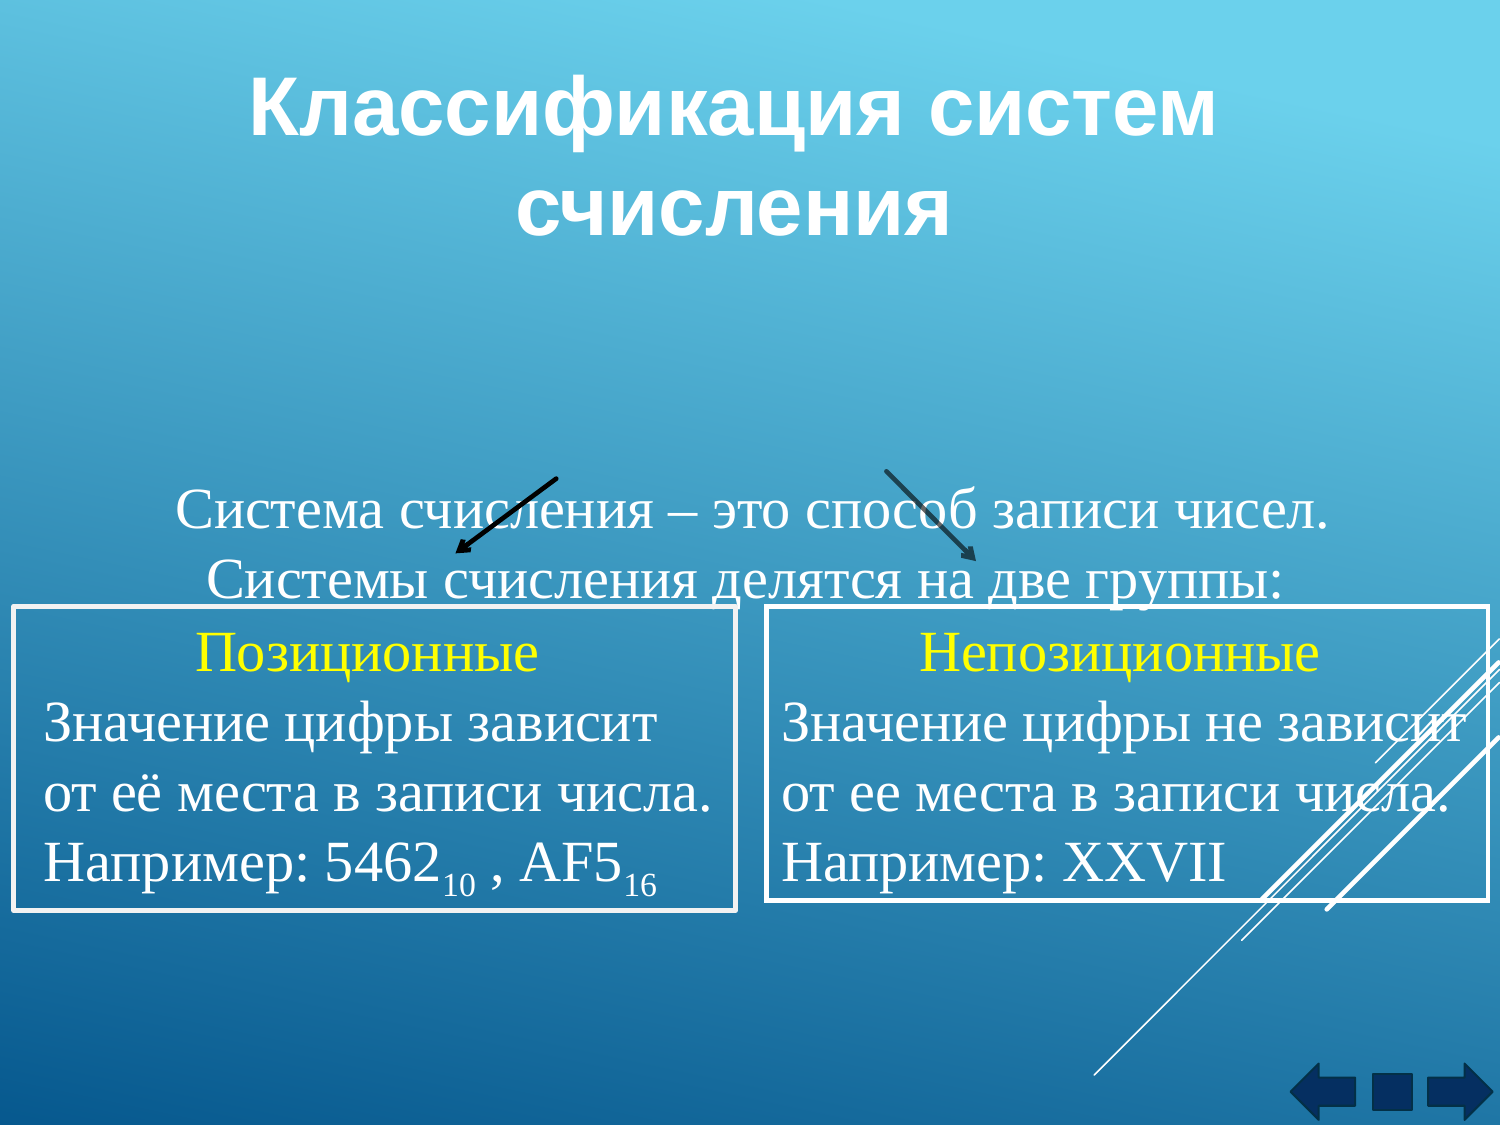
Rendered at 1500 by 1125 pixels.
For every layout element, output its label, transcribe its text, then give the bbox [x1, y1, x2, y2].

text_box [1289, 1062, 1357, 1121]
text_box [1427, 1062, 1494, 1121]
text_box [886, 471, 977, 562]
text_box Непозиционные Значение цифры не зависит от ее места в записи числа. Например: XXVII [766, 606, 1488, 901]
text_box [455, 478, 557, 554]
text_box Позиционные Значение цифры зависит от её места в записи числа. Например: 546210 , АF516 [13, 606, 736, 911]
list Система счисления – это способ записи чисел. Системы счисления делятся на две группы: [33, 286, 1474, 639]
text_box [1372, 1073, 1413, 1111]
text_box Классификация систем счисления [83, 44, 1386, 460]
